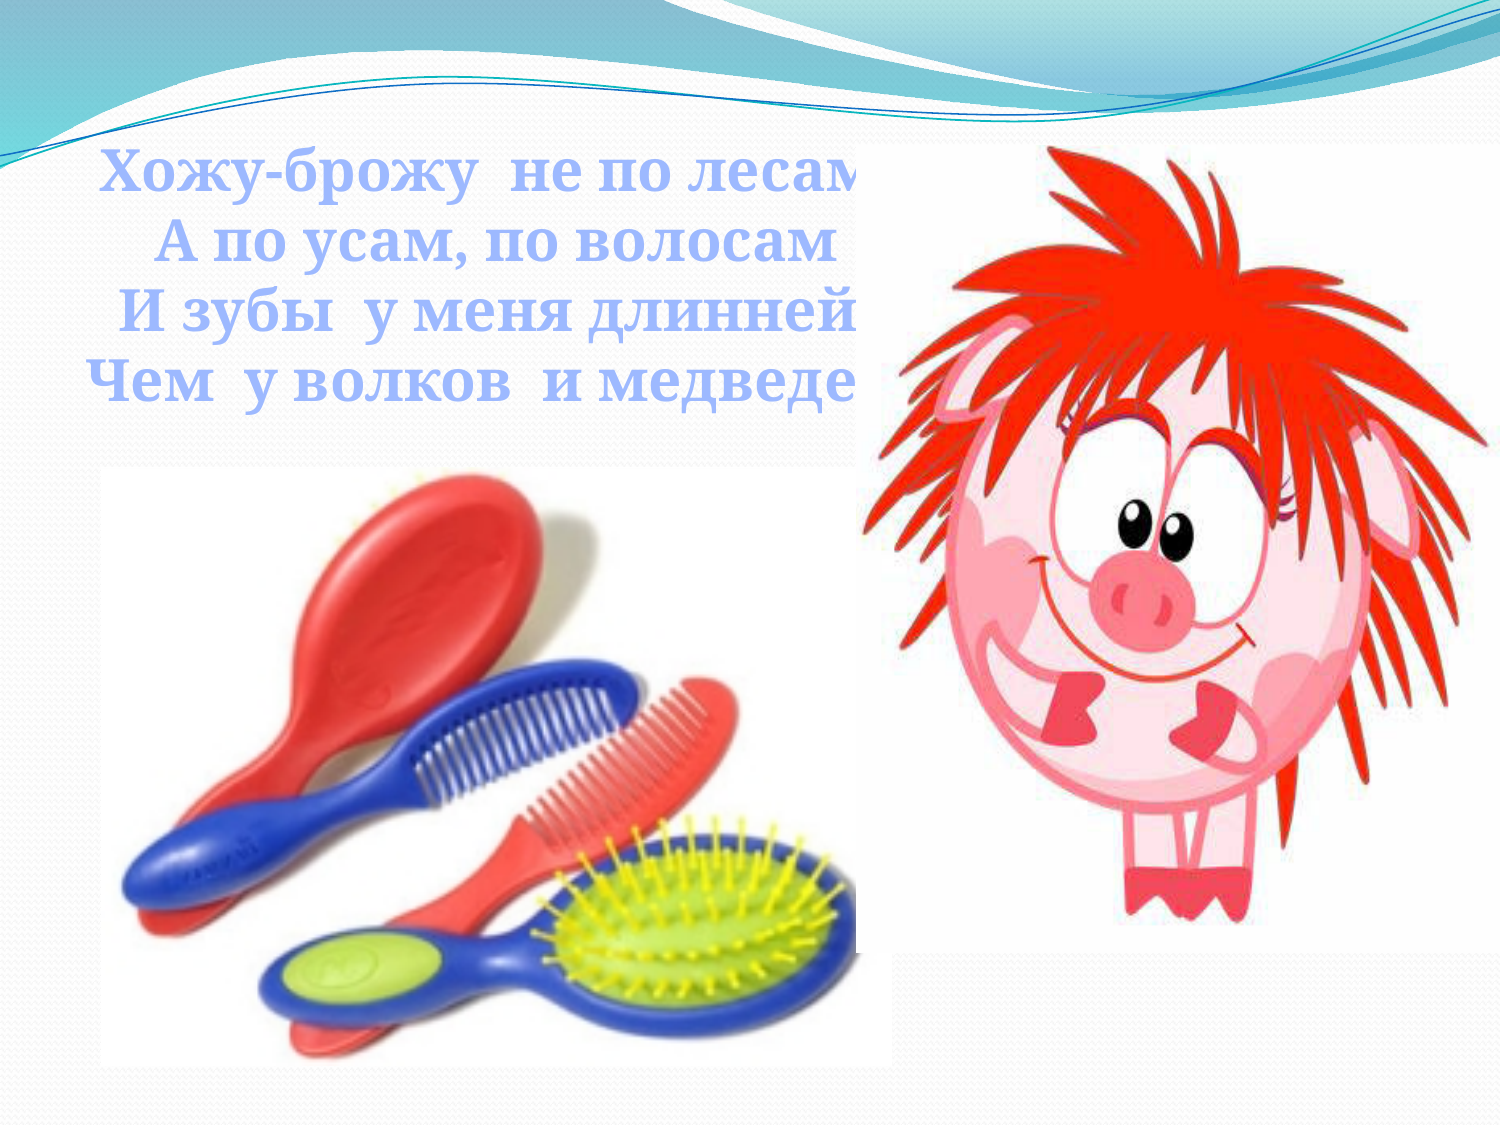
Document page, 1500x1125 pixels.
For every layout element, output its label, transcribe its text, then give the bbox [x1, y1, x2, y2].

text_box Хожу-брожу не по лесам, А по усам, по волосам И зубы у меня длинней, Чем у волков и медведей. [30, 125, 964, 421]
picture [855, 144, 1500, 953]
picture [101, 467, 892, 1066]
